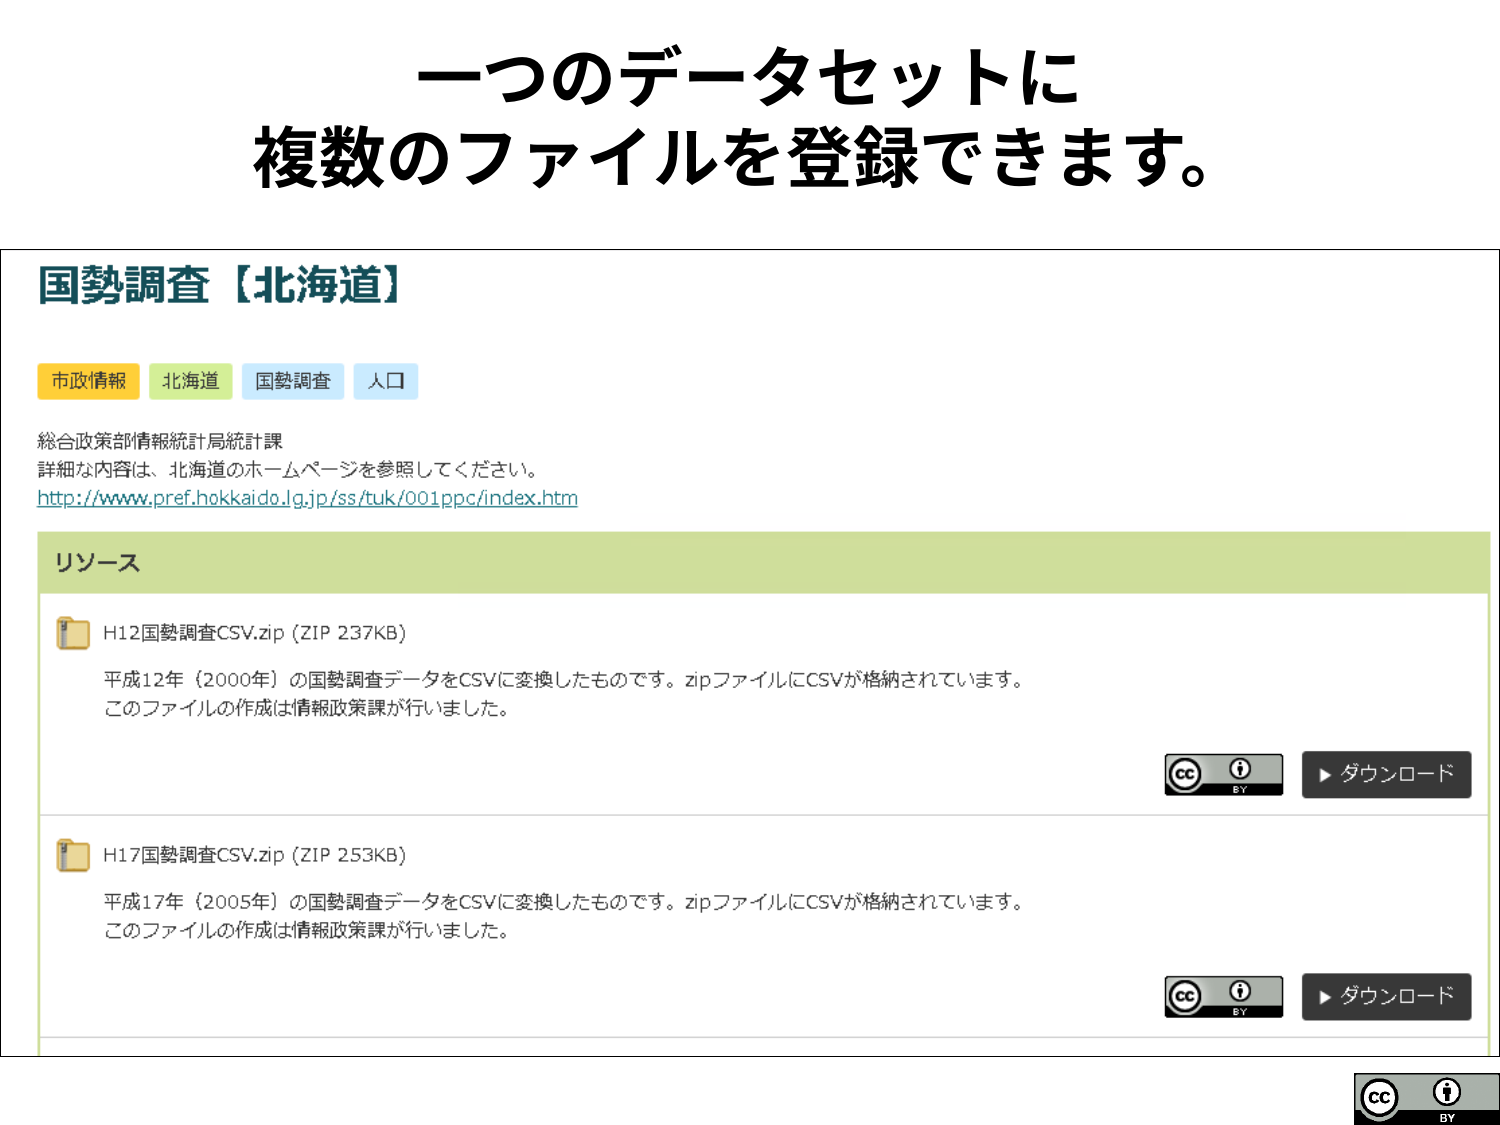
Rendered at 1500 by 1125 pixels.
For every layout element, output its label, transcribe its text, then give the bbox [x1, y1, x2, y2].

text_box 一つのデータセットに 複数のファイルを登録できます。 [0, 28, 1500, 203]
picture [1354, 1073, 1500, 1125]
picture [0, 249, 1500, 1057]
